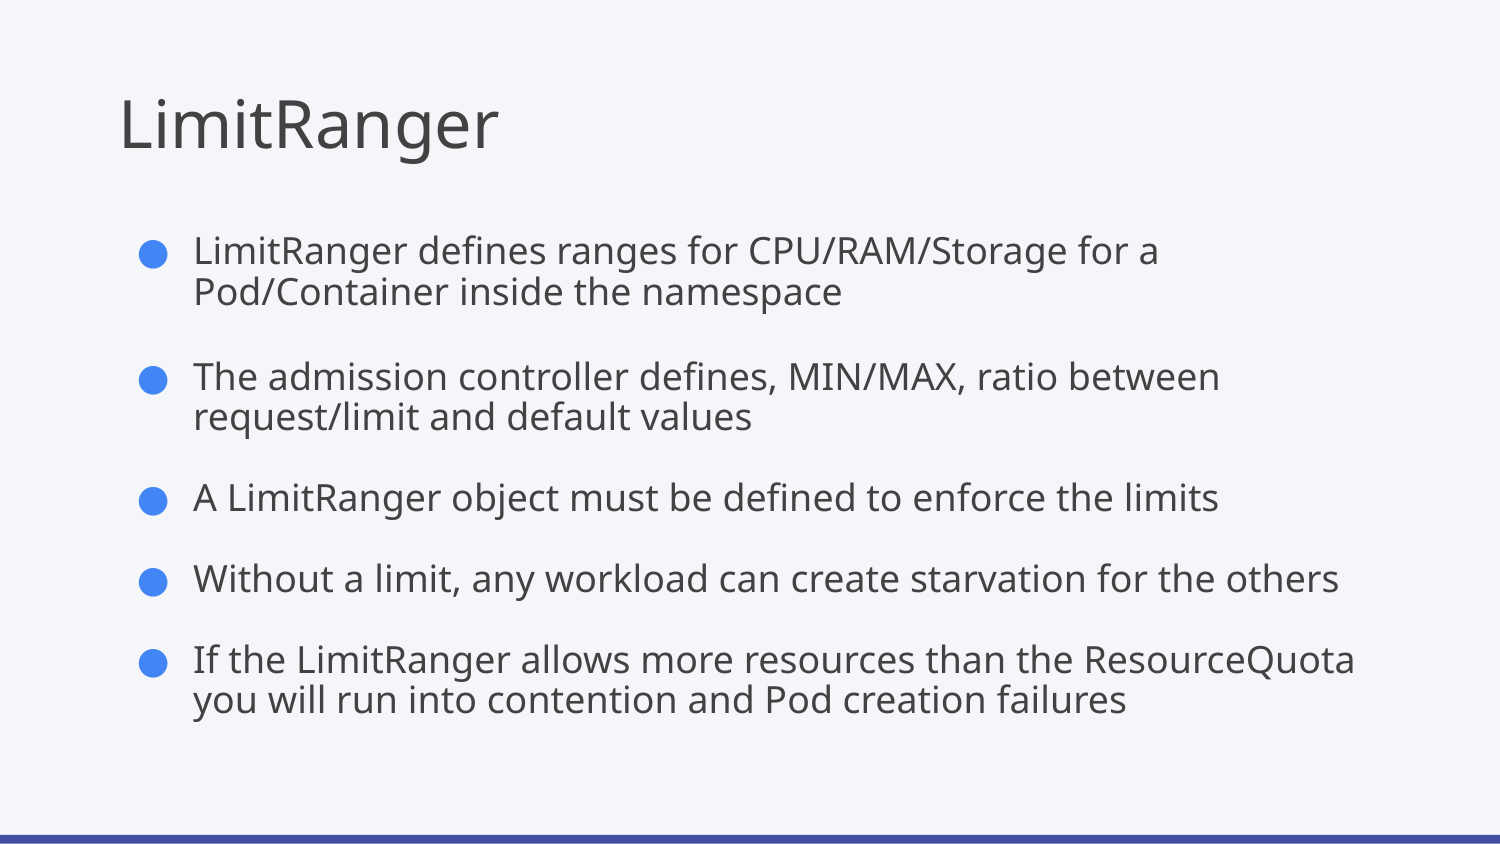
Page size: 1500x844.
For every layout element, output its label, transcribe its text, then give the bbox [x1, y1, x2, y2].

title LimitRanger [103, 44, 1397, 208]
list LimitRanger defines ranges for CPU/RAM/Storage for a Pod/Container inside the namespace The admission controller defines, MIN/MAX, ratio between request/limit and default values A LimitRanger object must be defined to enforce the limits Without a limit, any workload can create starvation for the others If the LimitRanger allows more resources than the ResourceQuota you will run into contention and Pod creation failures [103, 224, 1397, 760]
